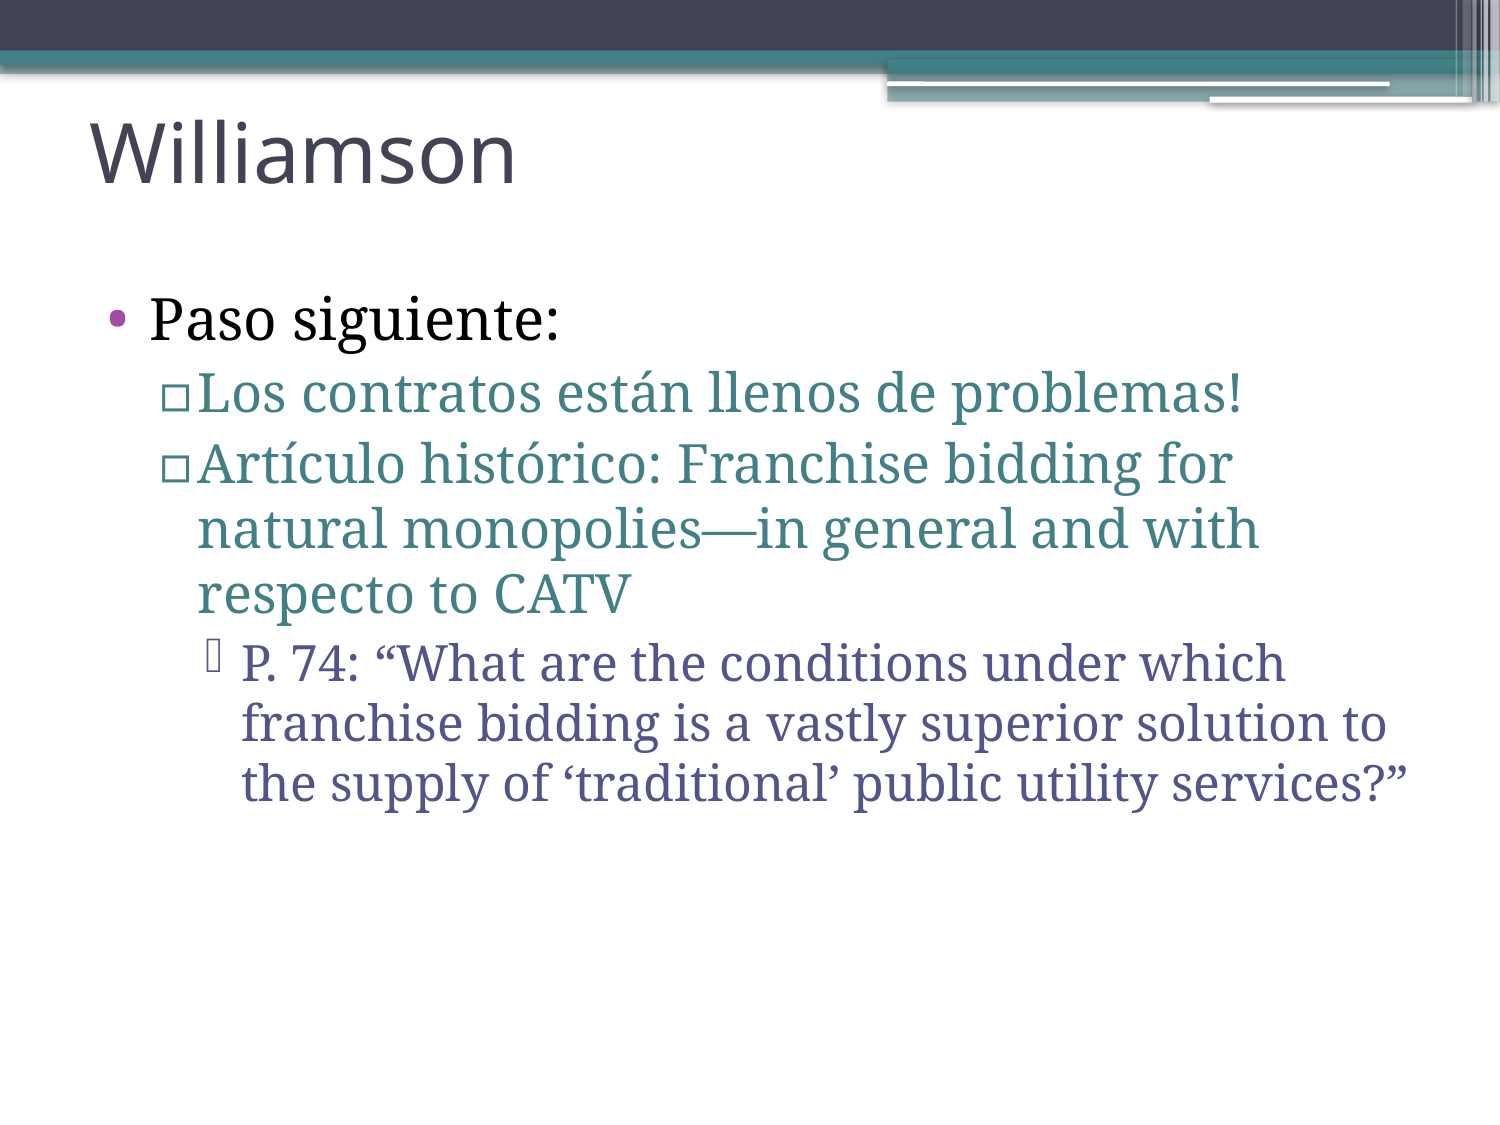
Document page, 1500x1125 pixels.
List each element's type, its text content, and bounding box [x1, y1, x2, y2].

title Williamson [75, 62, 1425, 238]
list Paso siguiente: Los contratos están llenos de problemas! Artículo histórico: Franchise bidding for natural monopolies—in general and with respecto to CATV P. 74: “What are the conditions under which franchise bidding is a vastly superior solution to the supply of ‘traditional’ public utility services?” [75, 275, 1425, 985]
